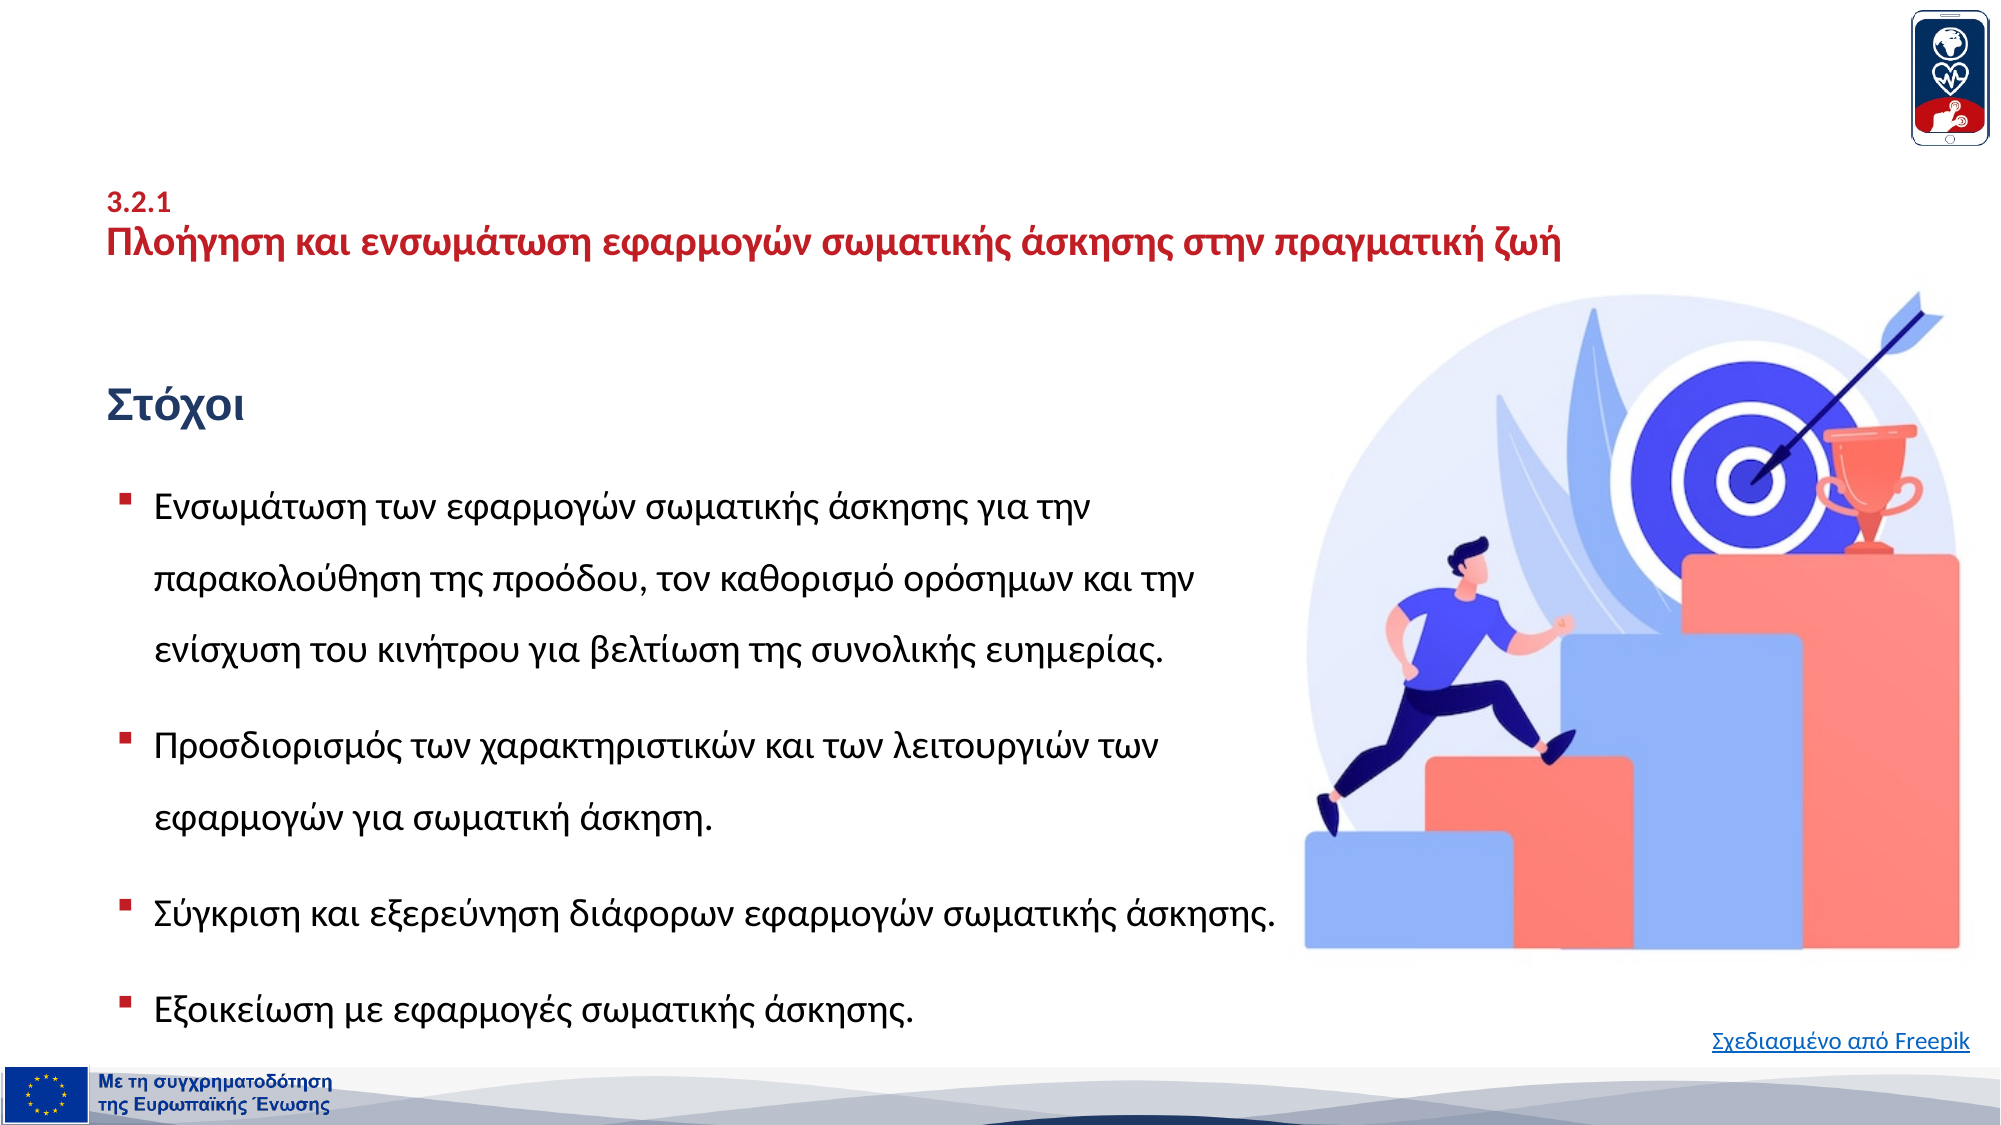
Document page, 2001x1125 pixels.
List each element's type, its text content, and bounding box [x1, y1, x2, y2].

text_box Σχεδιασμένο από Freepik [984, 1036, 1985, 1062]
picture [1911, 10, 1990, 146]
picture [0, 1062, 2001, 1125]
picture [1197, 184, 2000, 1057]
list Στόχοι [91, 354, 938, 437]
list Ενσωμάτωση των εφαρμογών σωματικής άσκησης για την παρακολούθηση της προόδου, τον καθορισμό ορόσημων και την ενίσχυση του κινήτρου για βελτίωση της συνολικής ευημερίας. Προσδιορισμός των χαρακτηριστικών και των λειτουργιών των εφαρμογών για σωματική άσκηση. Σύγκριση και εξερεύνηση διάφορων εφαρμογών σωματικής άσκησης. Εξοικείωση με εφαρμογές σωματικής άσκησης. [101, 449, 1197, 1036]
title 3.2.1 Πλοήγηση και ενσωμάτωση εφαρμογών σωματικής άσκησης στην πραγματική ζωή [91, 177, 1817, 324]
